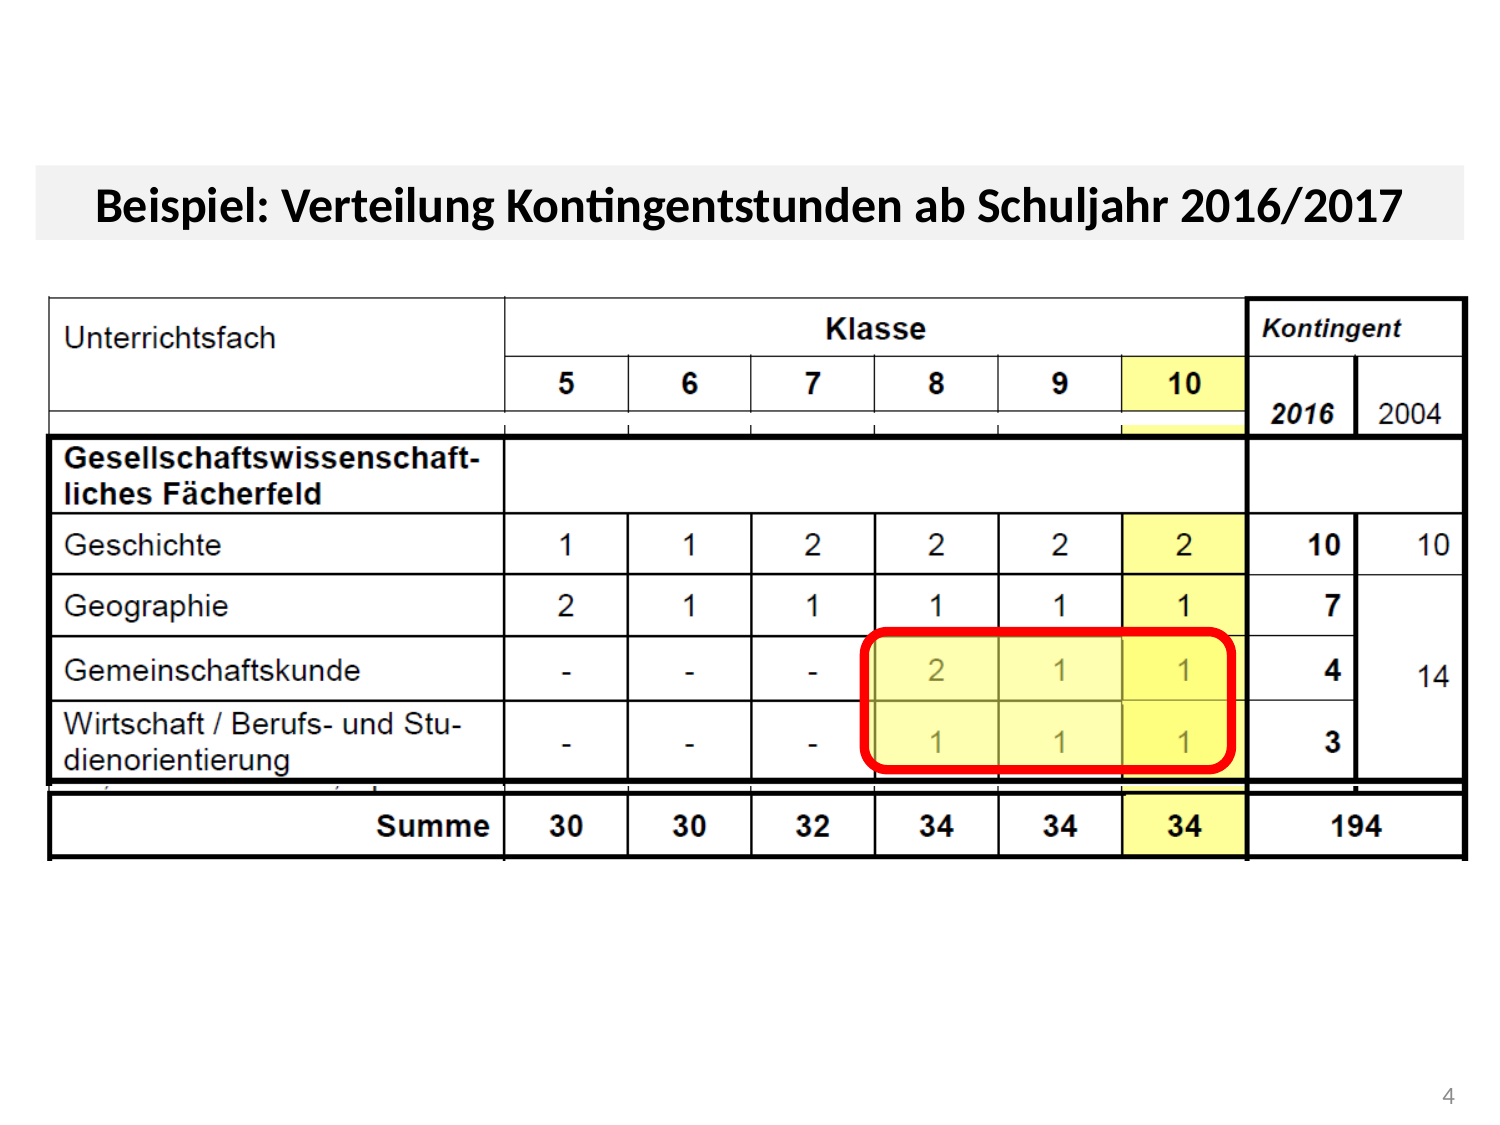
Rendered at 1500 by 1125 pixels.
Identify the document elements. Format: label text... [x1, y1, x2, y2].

slide_number 4 [1149, 1065, 1471, 1125]
text_box Beispiel: Verteilung Kontingentstunden ab Schuljahr 2016/2017 [35, 165, 1465, 240]
picture [41, 290, 1471, 861]
